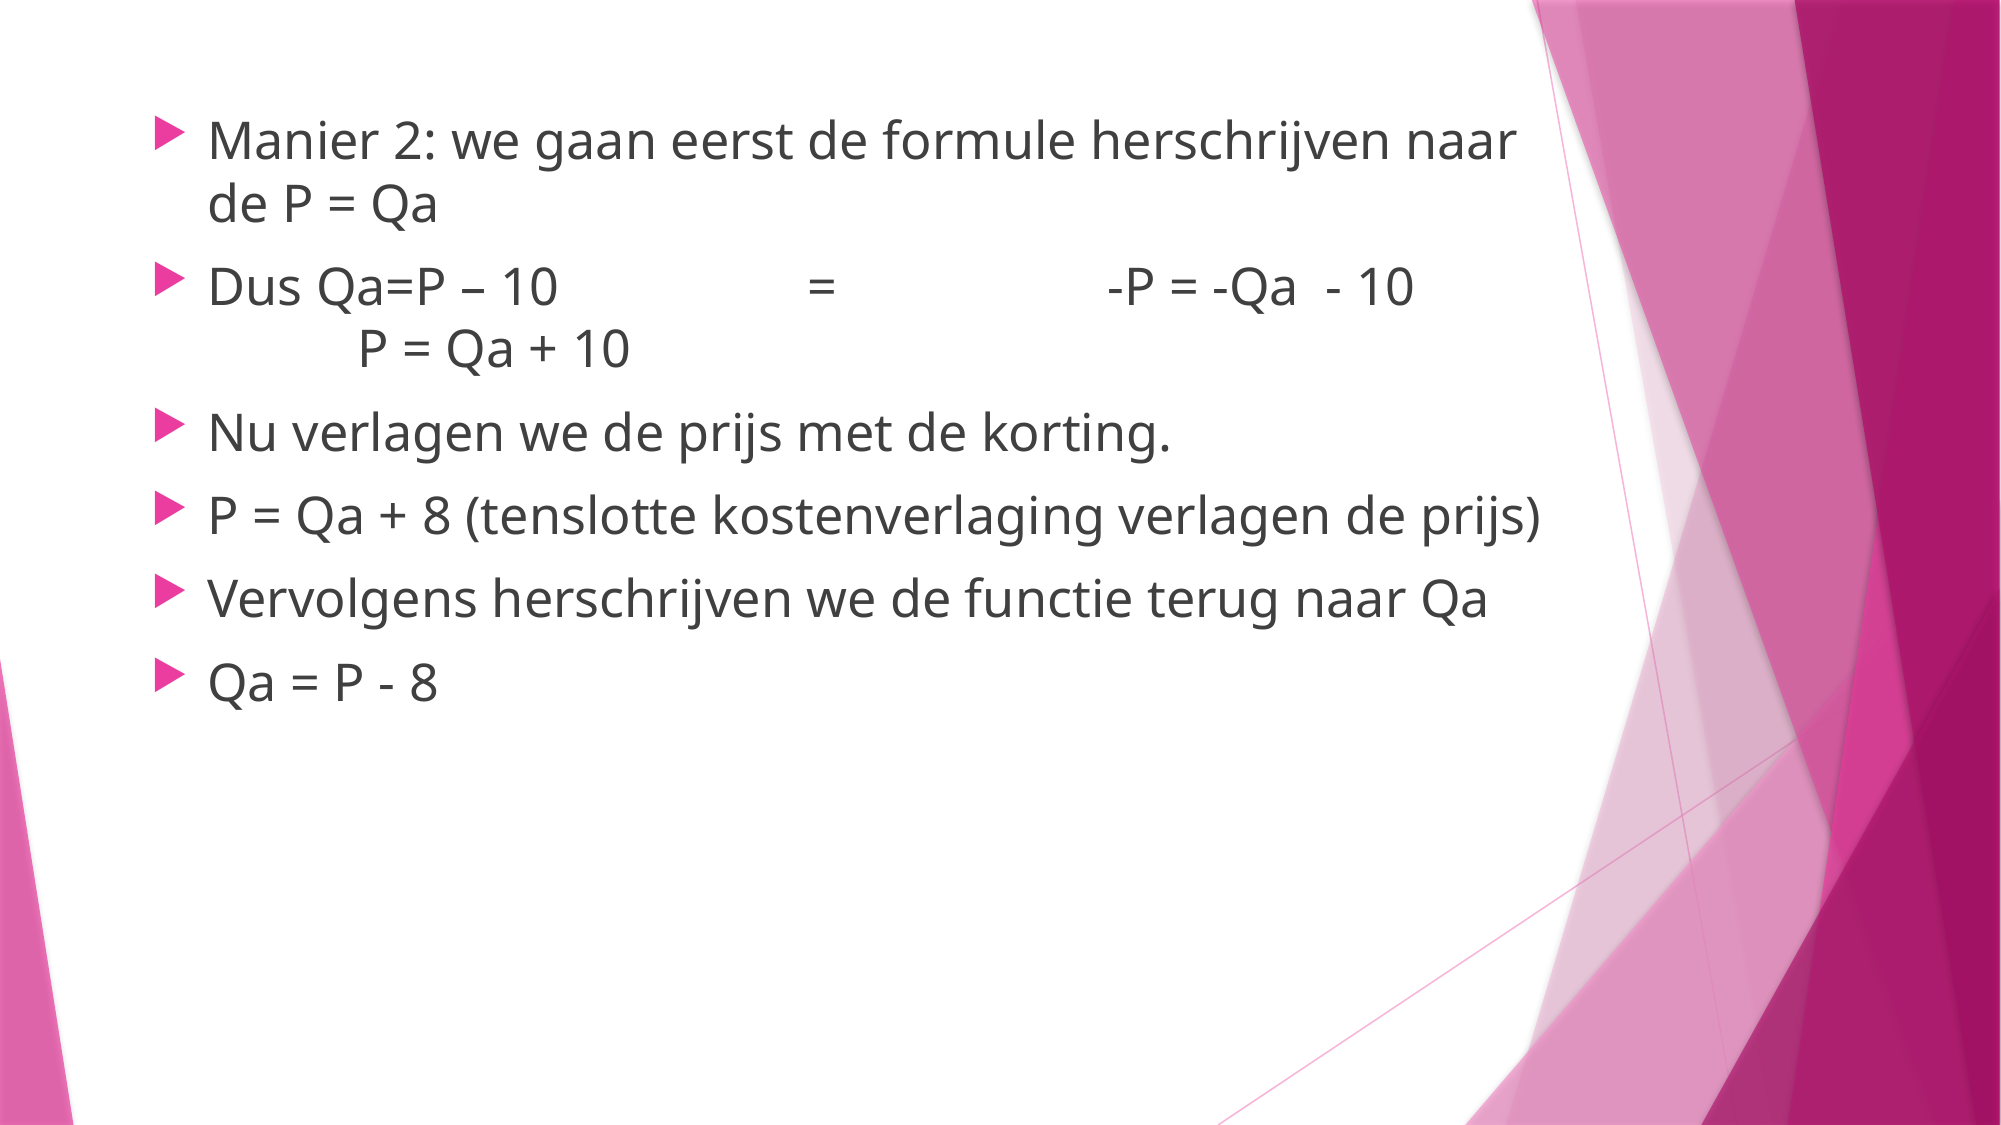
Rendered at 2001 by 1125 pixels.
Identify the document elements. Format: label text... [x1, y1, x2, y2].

list Manier 2: we gaan eerst de formule herschrijven naar de P = Qa Dus Qa=P – 10 = -P = -Qa - 10 P = Qa + 10 Nu verlagen we de prijs met de korting. P = Qa + 8 (tenslotte kostenverlaging verlagen de prijs) Vervolgens herschrijven we de functie terug naar Qa Qa = P - 8 [136, 99, 1573, 1019]
